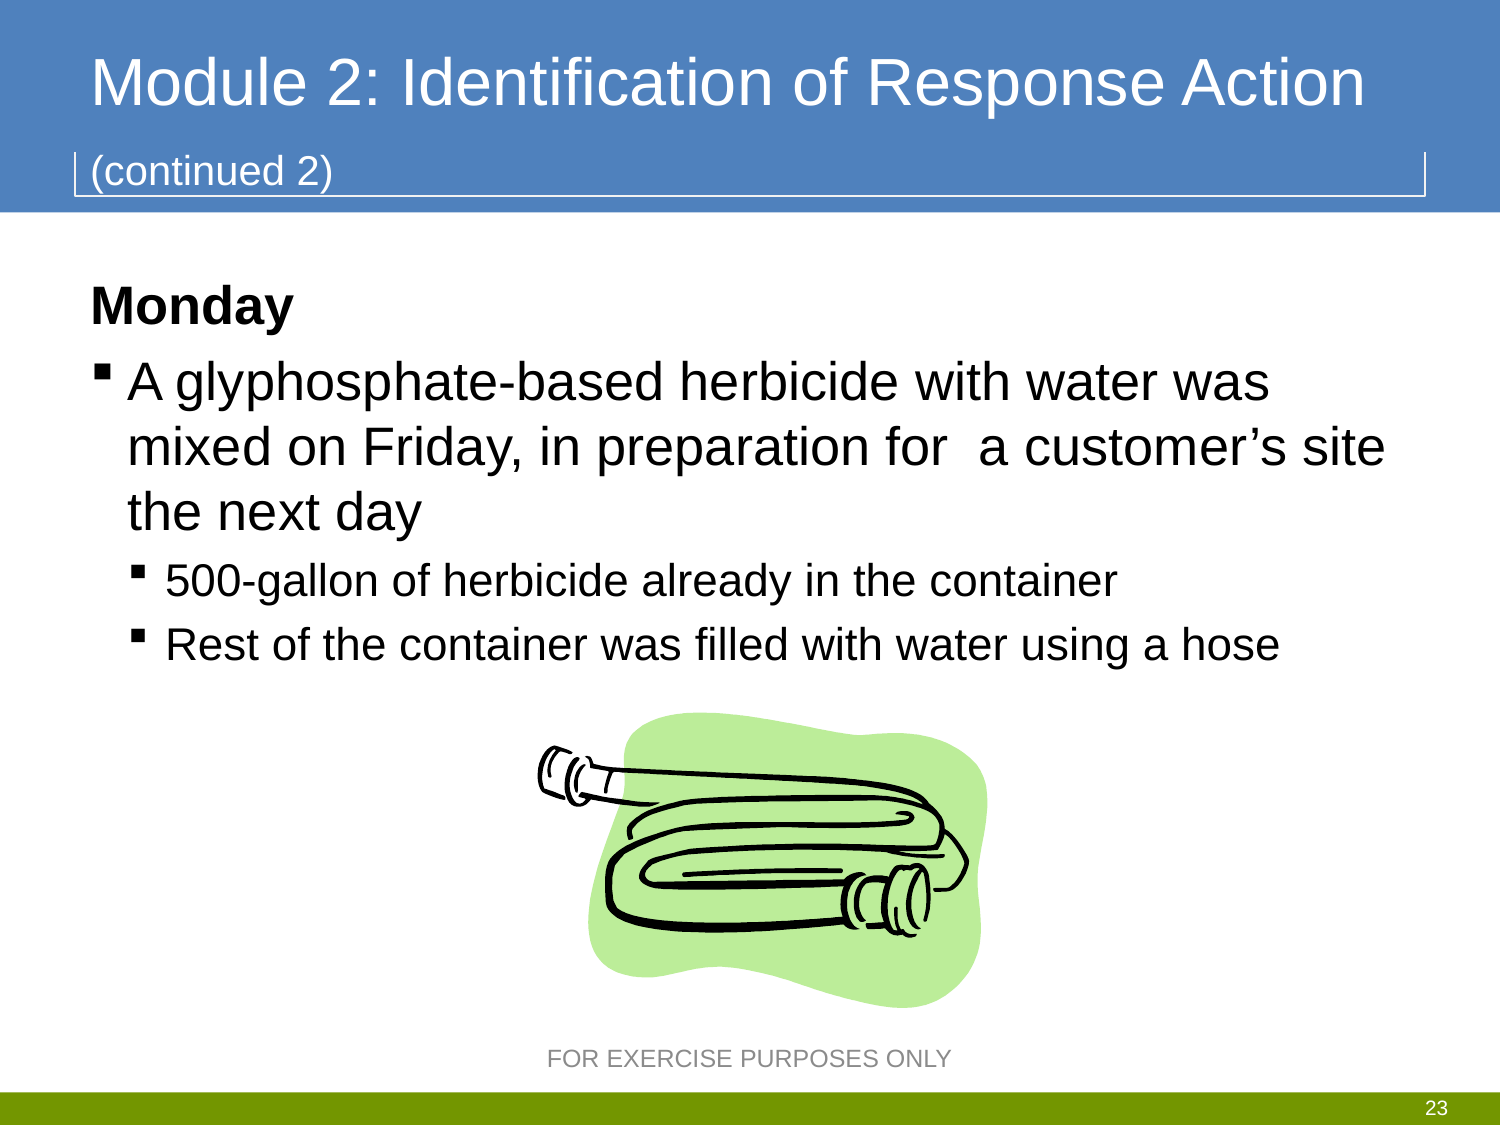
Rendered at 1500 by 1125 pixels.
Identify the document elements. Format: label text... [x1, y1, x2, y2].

title Module 2: Identification of Response Action (continued 2) [74, 24, 1401, 213]
footer FOR EXERCISE PURPOSES ONLY [512, 1042, 988, 1103]
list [537, 712, 988, 1010]
list Monday A glyphosphate-based herbicide with water was mixed on Friday, in preparation for a customer’s site the next day 500-gallon of herbicide already in the container Rest of the container was filled with water using a hose [74, 262, 1426, 1006]
